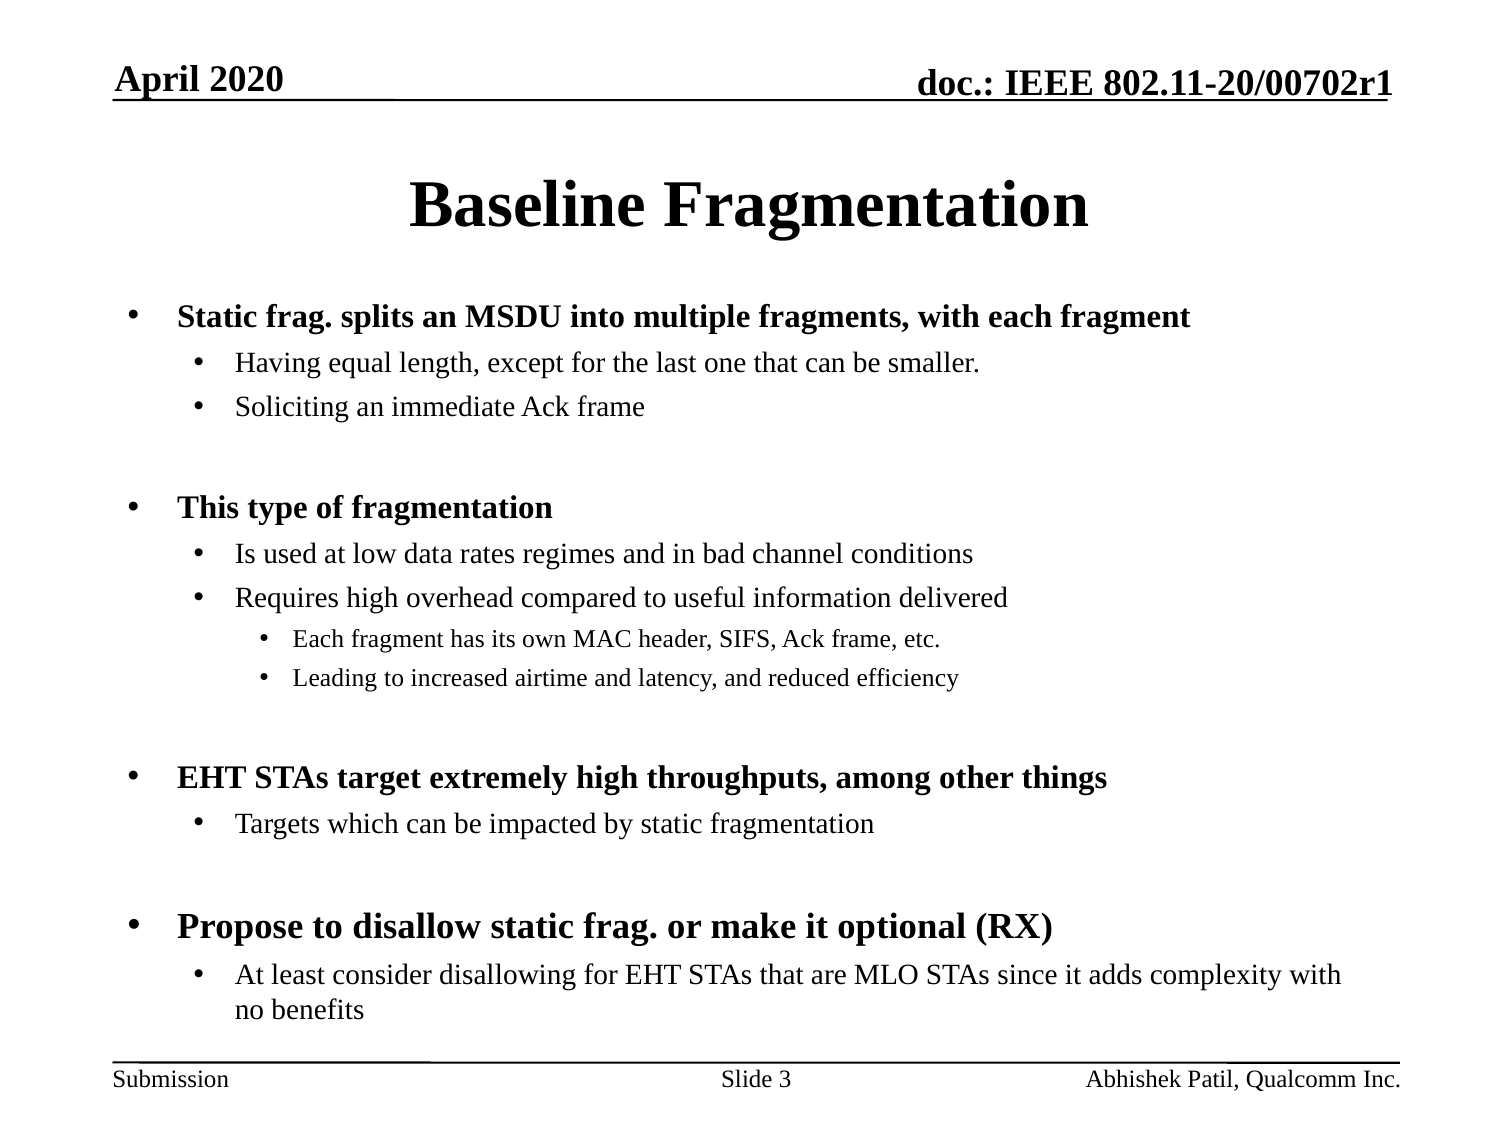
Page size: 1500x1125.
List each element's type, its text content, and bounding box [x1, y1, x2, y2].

slide_number Slide 3 [712, 1061, 800, 1123]
title Baseline Fragmentation [112, 112, 1388, 286]
list Static frag. splits an MSDU into multiple fragments, with each fragment Having equal length, except for the last one that can be smaller. Soliciting an immediate Ack frame This type of fragmentation Is used at low data rates regimes and in bad channel conditions Requires high overhead compared to useful information delivered Each fragment has its own MAC header, SIFS, Ack frame, etc. Leading to increased airtime and latency, and reduced efficiency EHT STAs target extremely high throughputs, among other things Targets which can be impacted by static fragmentation Propose to disallow static frag. or make it optional (RX) At least consider disallowing for EHT STAs that are MLO STAs since it adds complexity with no benefits [112, 286, 1388, 1038]
footer Abhishek Patil, Qualcomm Inc. [878, 1061, 1402, 1093]
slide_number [114, 54, 423, 100]
